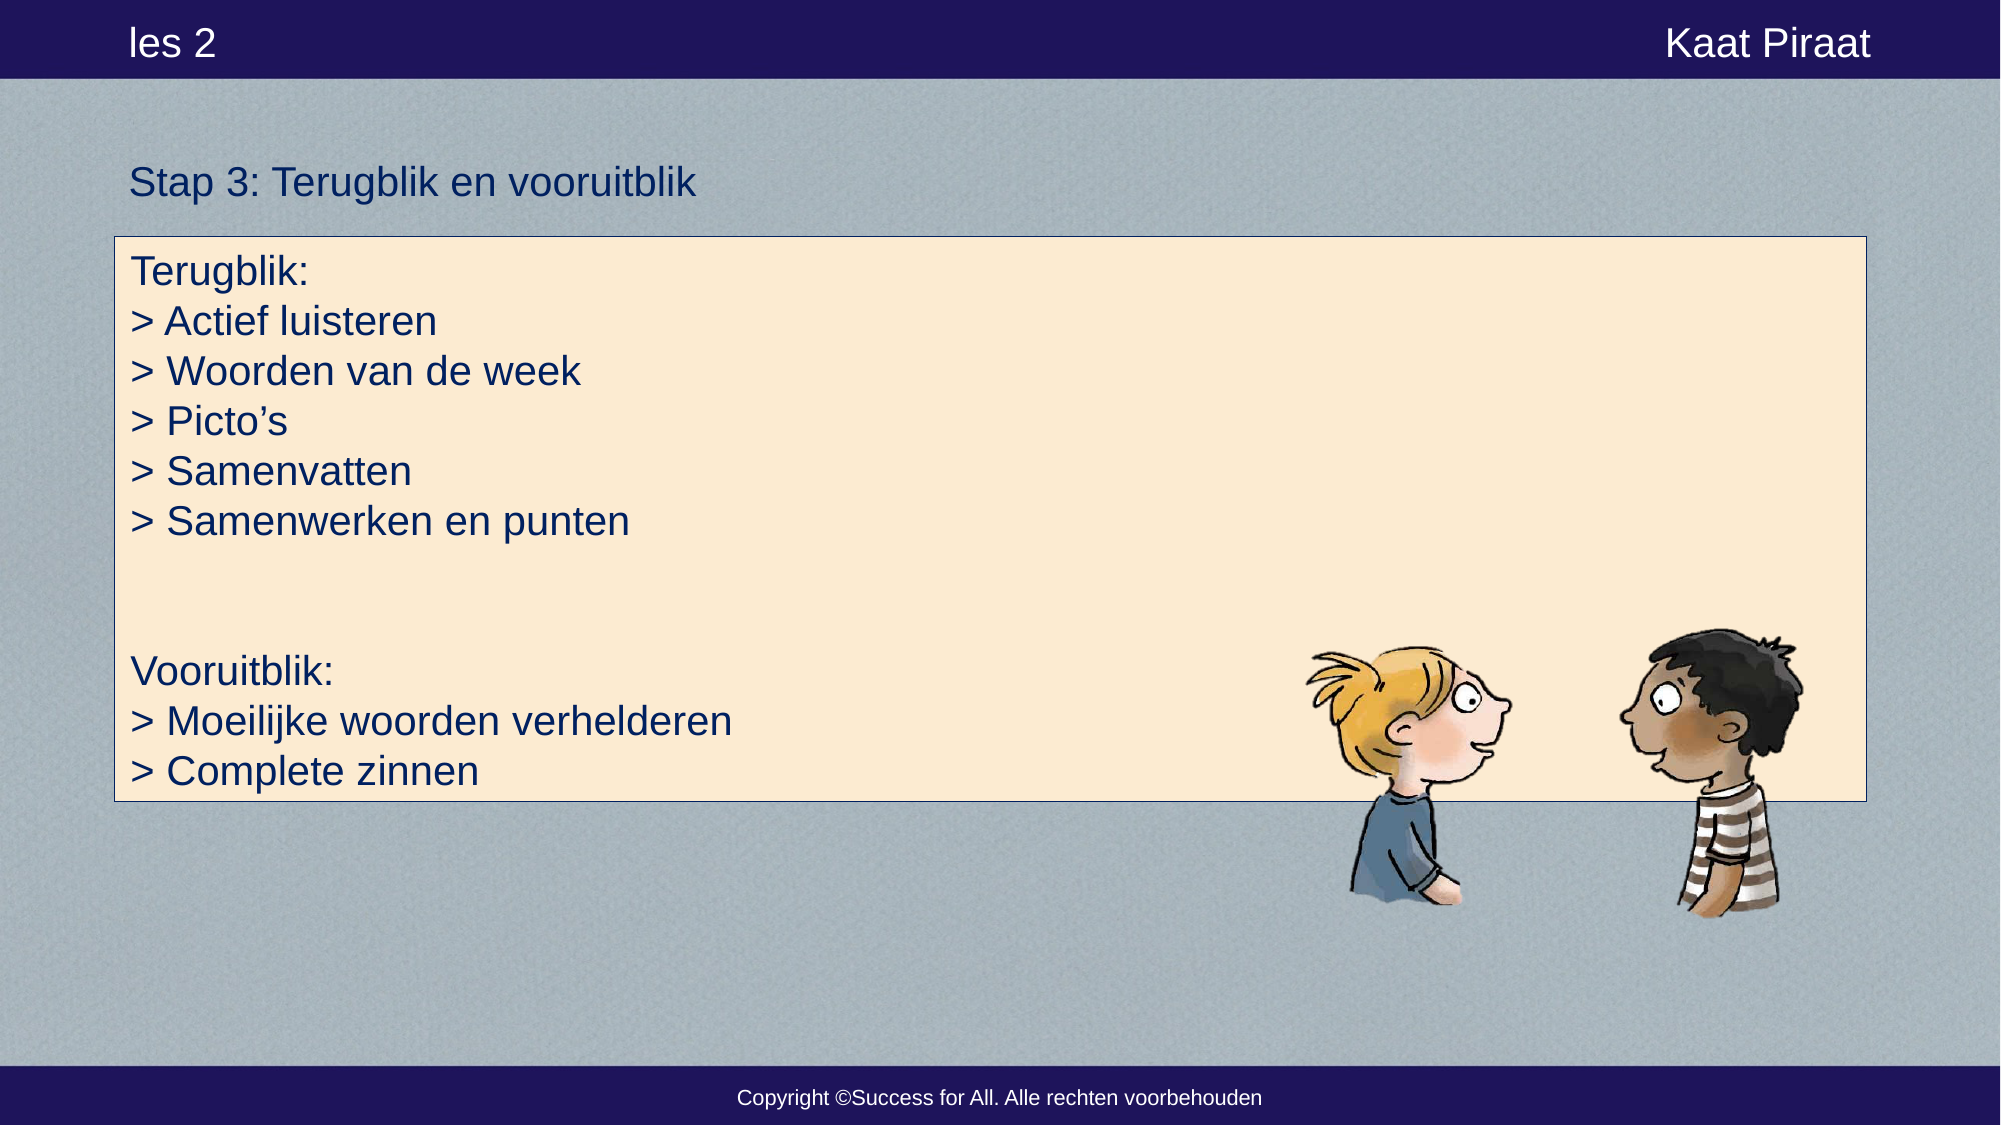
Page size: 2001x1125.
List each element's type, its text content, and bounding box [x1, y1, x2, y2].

text_box Kaat Piraat [999, 8, 1886, 73]
text_box Copyright ©Success for All. Alle rechten voorbehouden [0, 1076, 2000, 1125]
text_box Stap 3: Terugblik en vooruitblik [114, 147, 907, 213]
text_box Terugblik: > Actief luisteren > Woorden van de week > Picto’s > Samenvatten > Samenwerken en punten Vooruitblik: > Moeilijke woorden verhelderen > Complete zinnen [114, 236, 1867, 802]
text_box les 2 [114, 8, 354, 73]
picture [0, 0, 2001, 1125]
